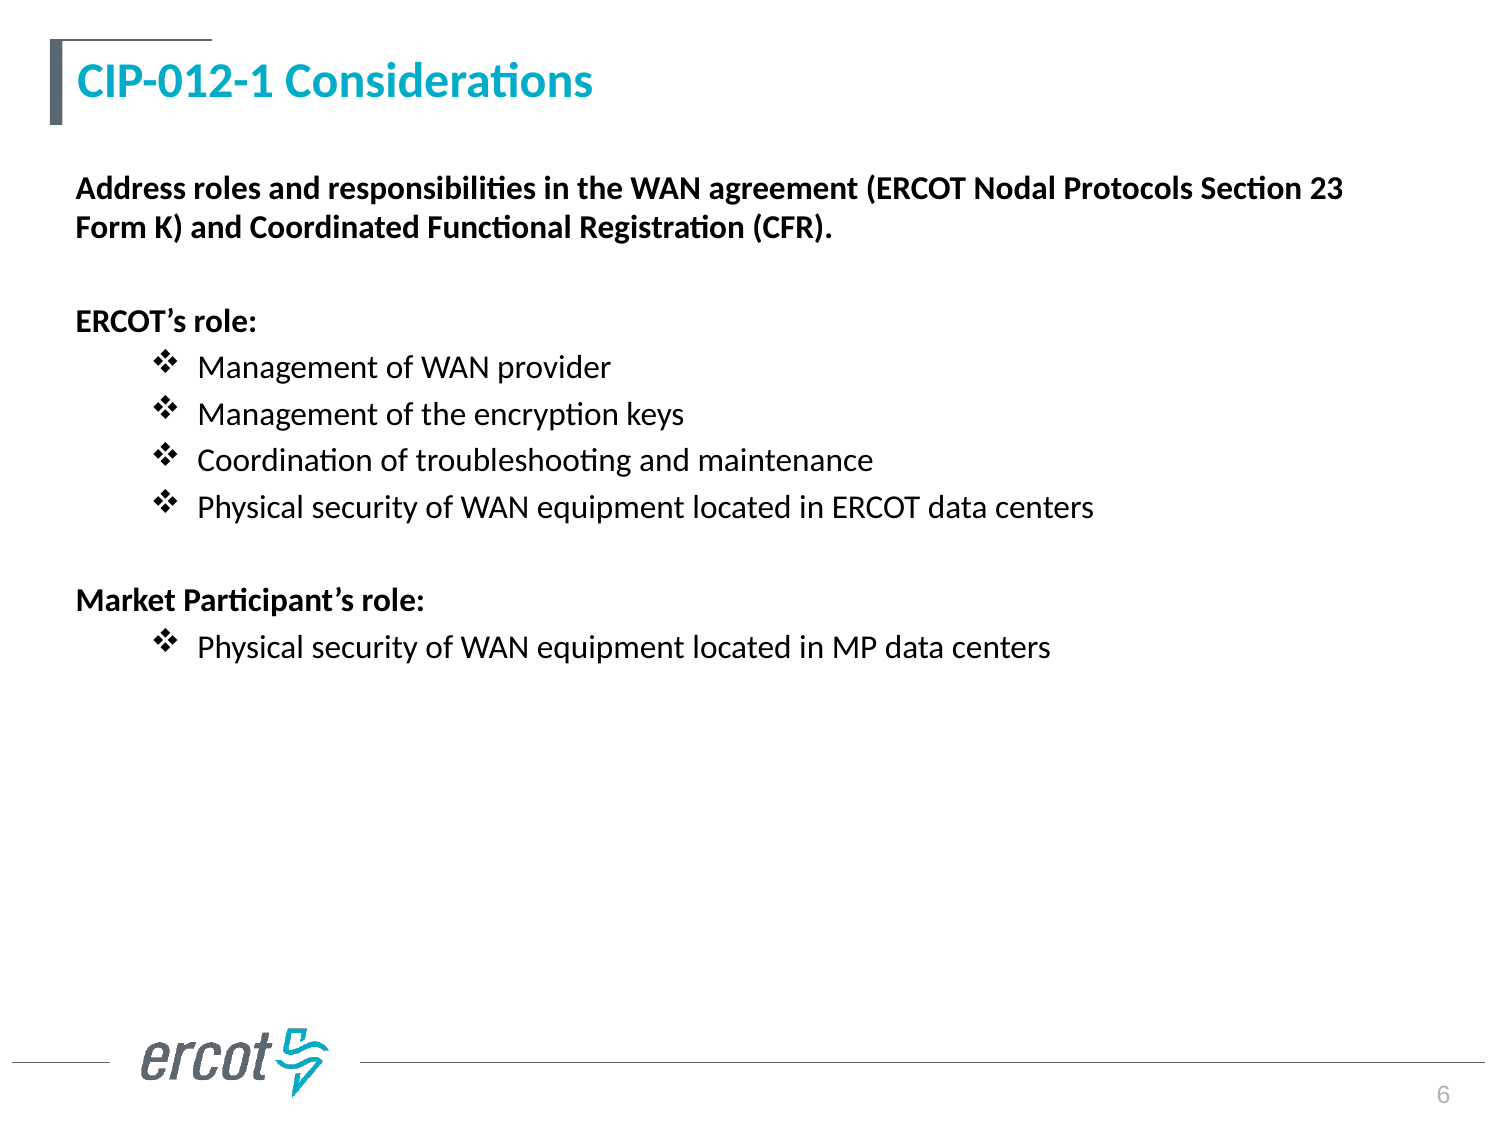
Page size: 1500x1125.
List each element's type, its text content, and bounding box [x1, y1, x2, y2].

picture [137, 1027, 332, 1100]
title CIP-012-1 Considerations [62, 39, 1450, 137]
text_box Address roles and responsibilities in the WAN agreement (ERCOT Nodal Protocols Section 23 Form K) and Coordinated Functional Registration (CFR). ERCOT’s role: Management of WAN provider Management of the encryption keys Coordination of troubleshooting and maintenance Physical security of WAN equipment located in ERCOT data centers Market Participant’s role: Physical security of WAN equipment located in MP data centers [60, 158, 1418, 1027]
slide_number 6 [1412, 1076, 1475, 1112]
